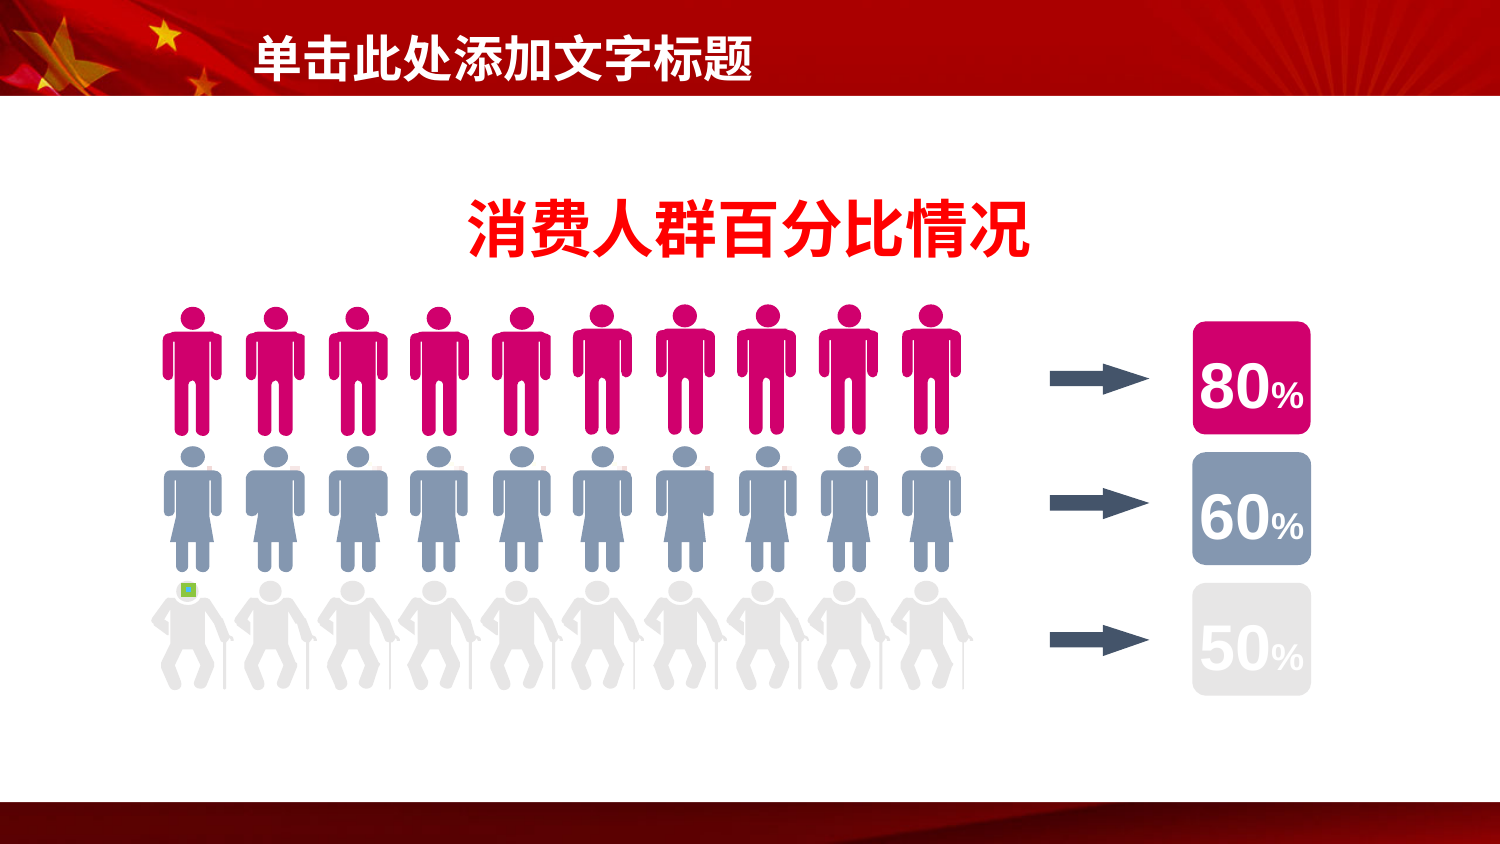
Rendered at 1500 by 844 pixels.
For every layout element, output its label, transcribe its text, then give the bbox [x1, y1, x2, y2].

picture [0, 803, 1500, 844]
text_box [1049, 624, 1150, 657]
text_box [1049, 363, 1150, 395]
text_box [1175, 582, 1328, 696]
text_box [162, 304, 961, 436]
picture [0, 0, 1500, 95]
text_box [1175, 452, 1328, 566]
text_box [1049, 487, 1150, 520]
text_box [1175, 321, 1328, 435]
text_box 消费人群百分比情况 [414, 144, 1083, 274]
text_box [150, 580, 973, 691]
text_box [163, 446, 961, 573]
